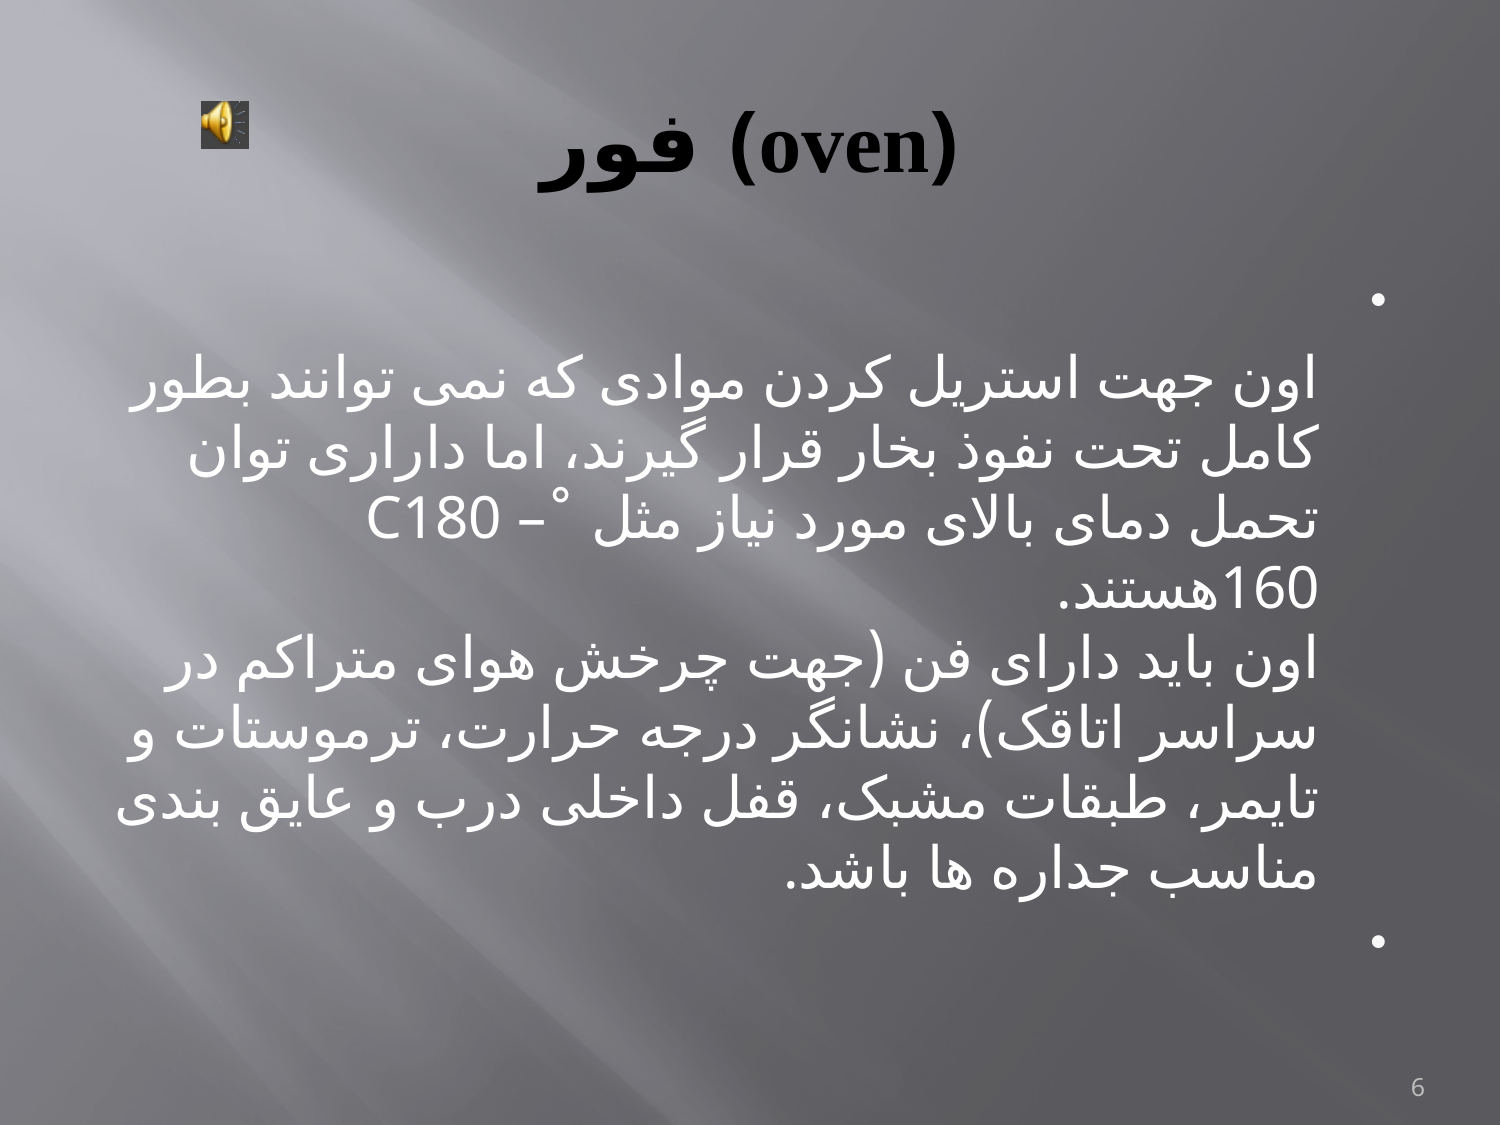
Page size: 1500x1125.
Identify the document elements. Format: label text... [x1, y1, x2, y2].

slide_number 6 [1299, 1052, 1425, 1113]
title فور (oven) [75, 45, 1425, 233]
list اون جهت استریل کردن موادی که نمی توانند بطور کامل تحت نفوذ بخار قرار گیرند، اما داراری توان تحمل دمای بالای مورد نیاز مثل ˚C180 – 160هستند. اون باید دارای فن (جهت چرخش هوای متراکم در سراسر اتاقک)، نشانگر درجه حرارت، ترموستات و تایمر، طبقات مشبک، قفل داخلی درب و عایق بندی مناسب جداره ها باشد. [75, 262, 1425, 1035]
picture [199, 99, 251, 151]
